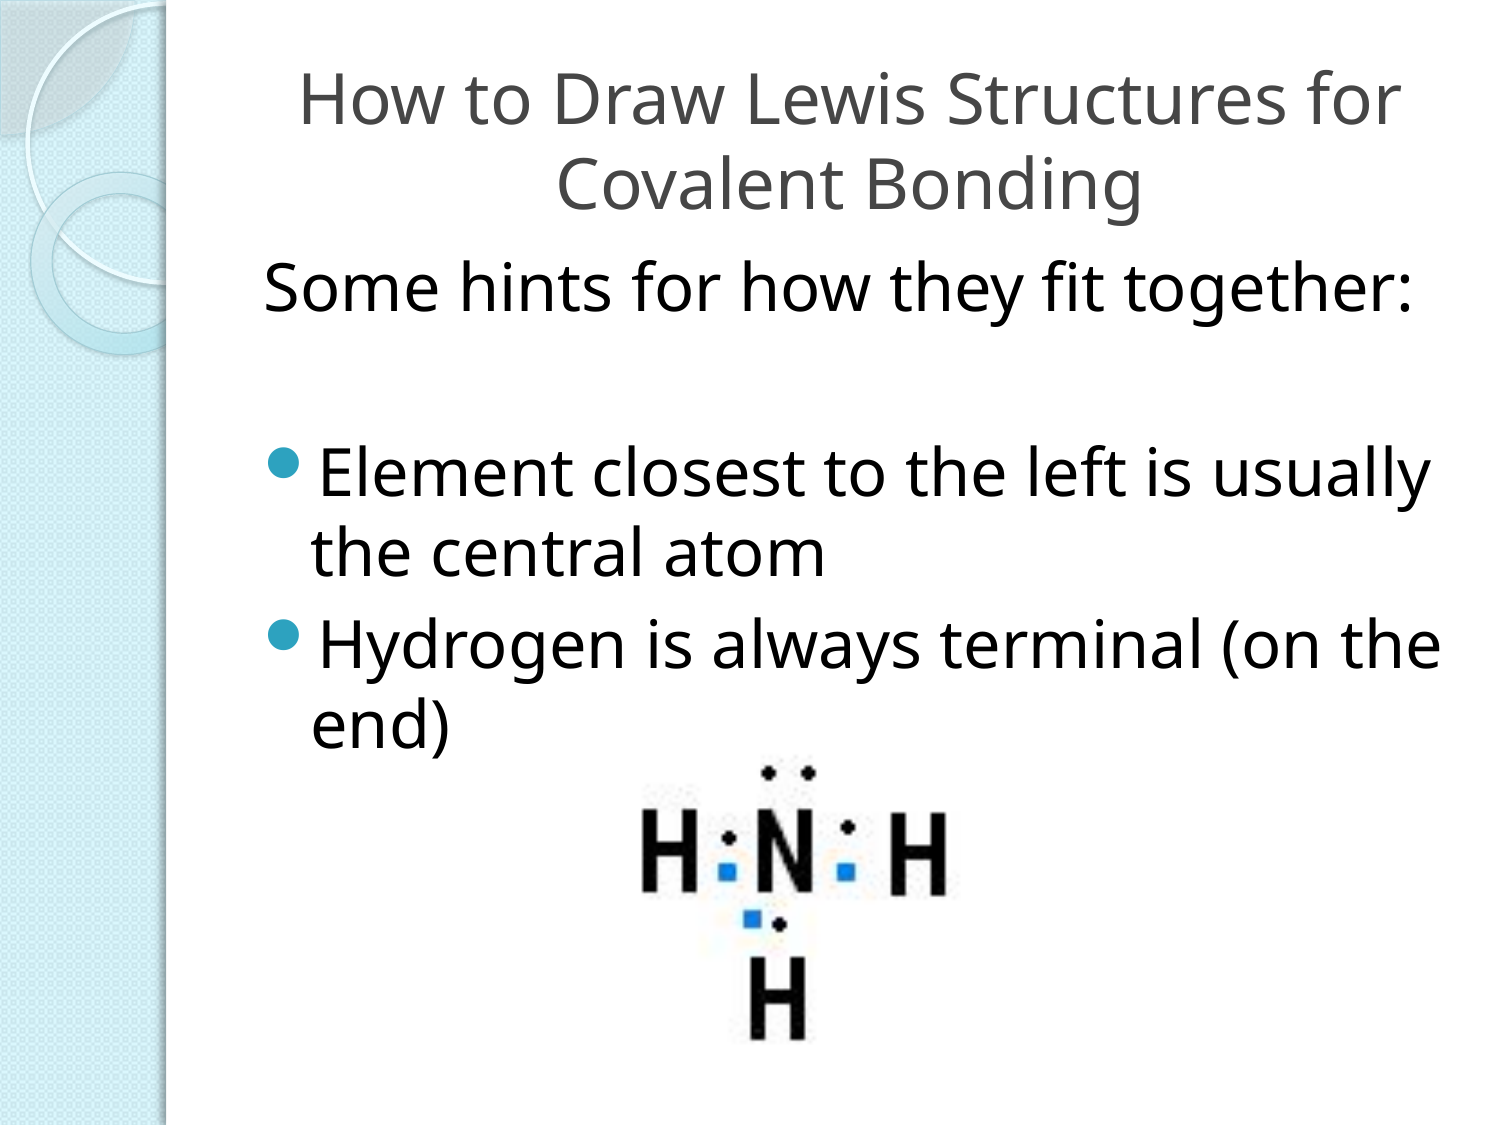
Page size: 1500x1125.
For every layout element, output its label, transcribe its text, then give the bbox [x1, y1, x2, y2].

picture [600, 720, 1000, 1079]
title How to Draw Lewis Structures for Covalent Bonding [235, 45, 1466, 233]
list Some hints for how they fit together: Element closest to the left is usually the central atom Hydrogen is always terminal (on the end) [235, 237, 1466, 721]
